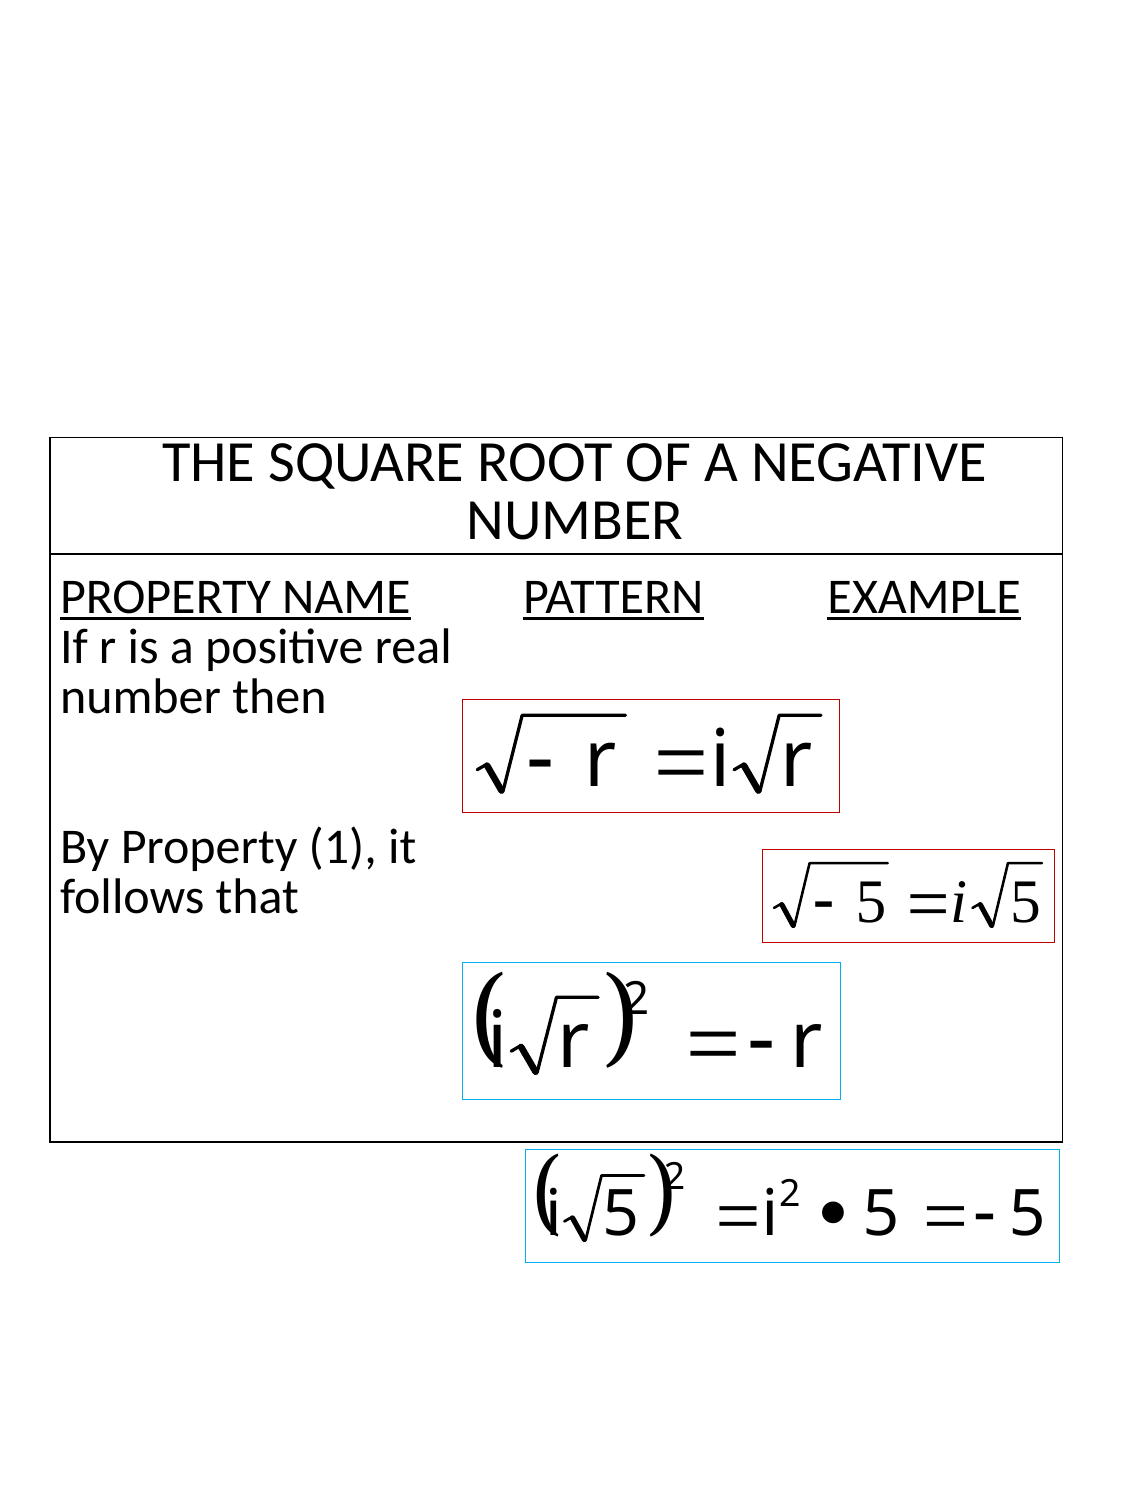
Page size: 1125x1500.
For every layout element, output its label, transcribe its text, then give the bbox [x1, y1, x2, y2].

table_cell PROPERTY NAME PATTERN EXAMPLE If r is a positive real number then By Property (1), it follows that [51, 555, 1062, 1141]
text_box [462, 699, 840, 813]
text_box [462, 962, 841, 1101]
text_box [762, 849, 1055, 943]
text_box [524, 1149, 1060, 1263]
table_header THE SQUARE ROOT OF A NEGATIVE NUMBER [51, 438, 1062, 553]
